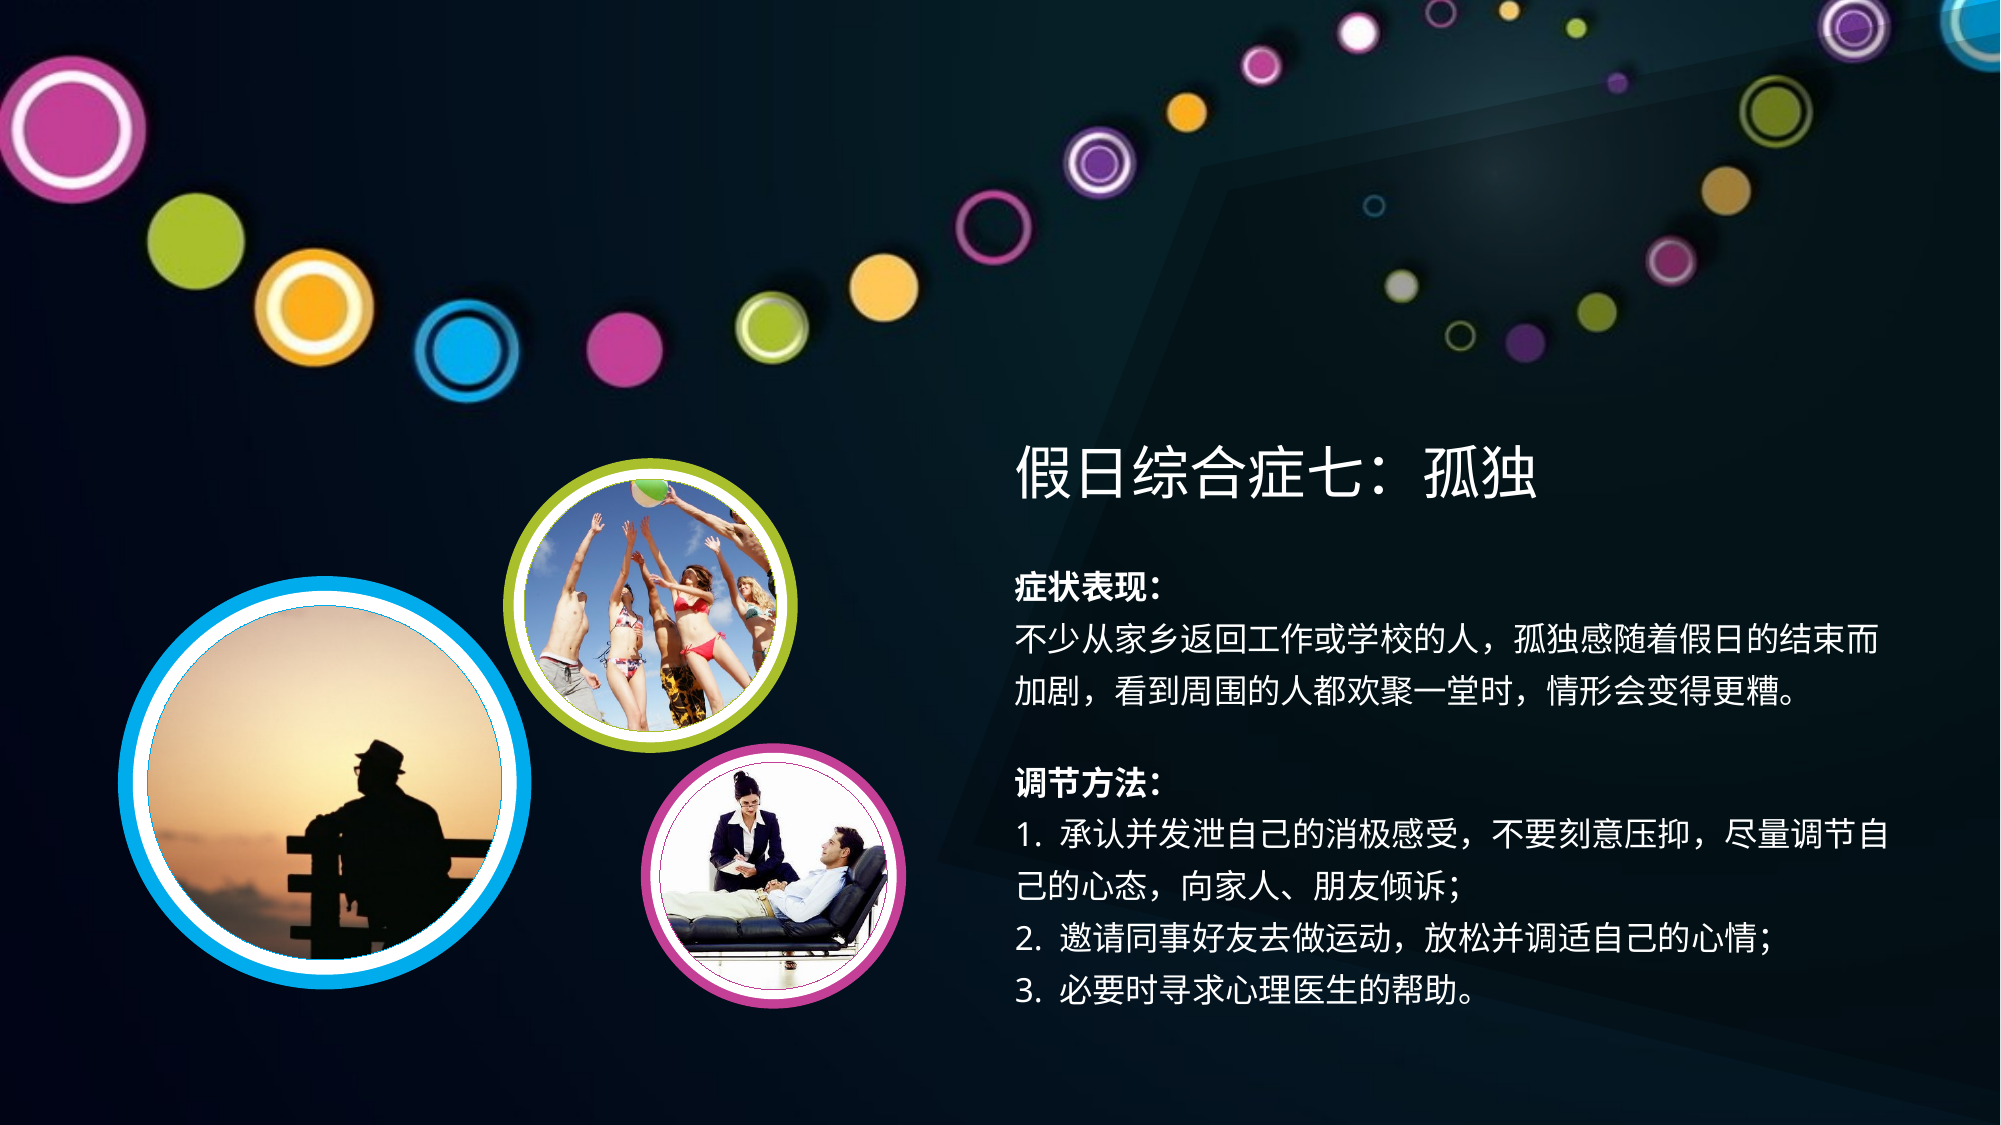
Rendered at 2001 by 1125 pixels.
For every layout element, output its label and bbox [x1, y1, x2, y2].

text_box [640, 743, 907, 1009]
picture [0, 0, 936, 1125]
text_box [936, 0, 2000, 1125]
text_box [117, 576, 532, 990]
text_box [503, 458, 798, 753]
